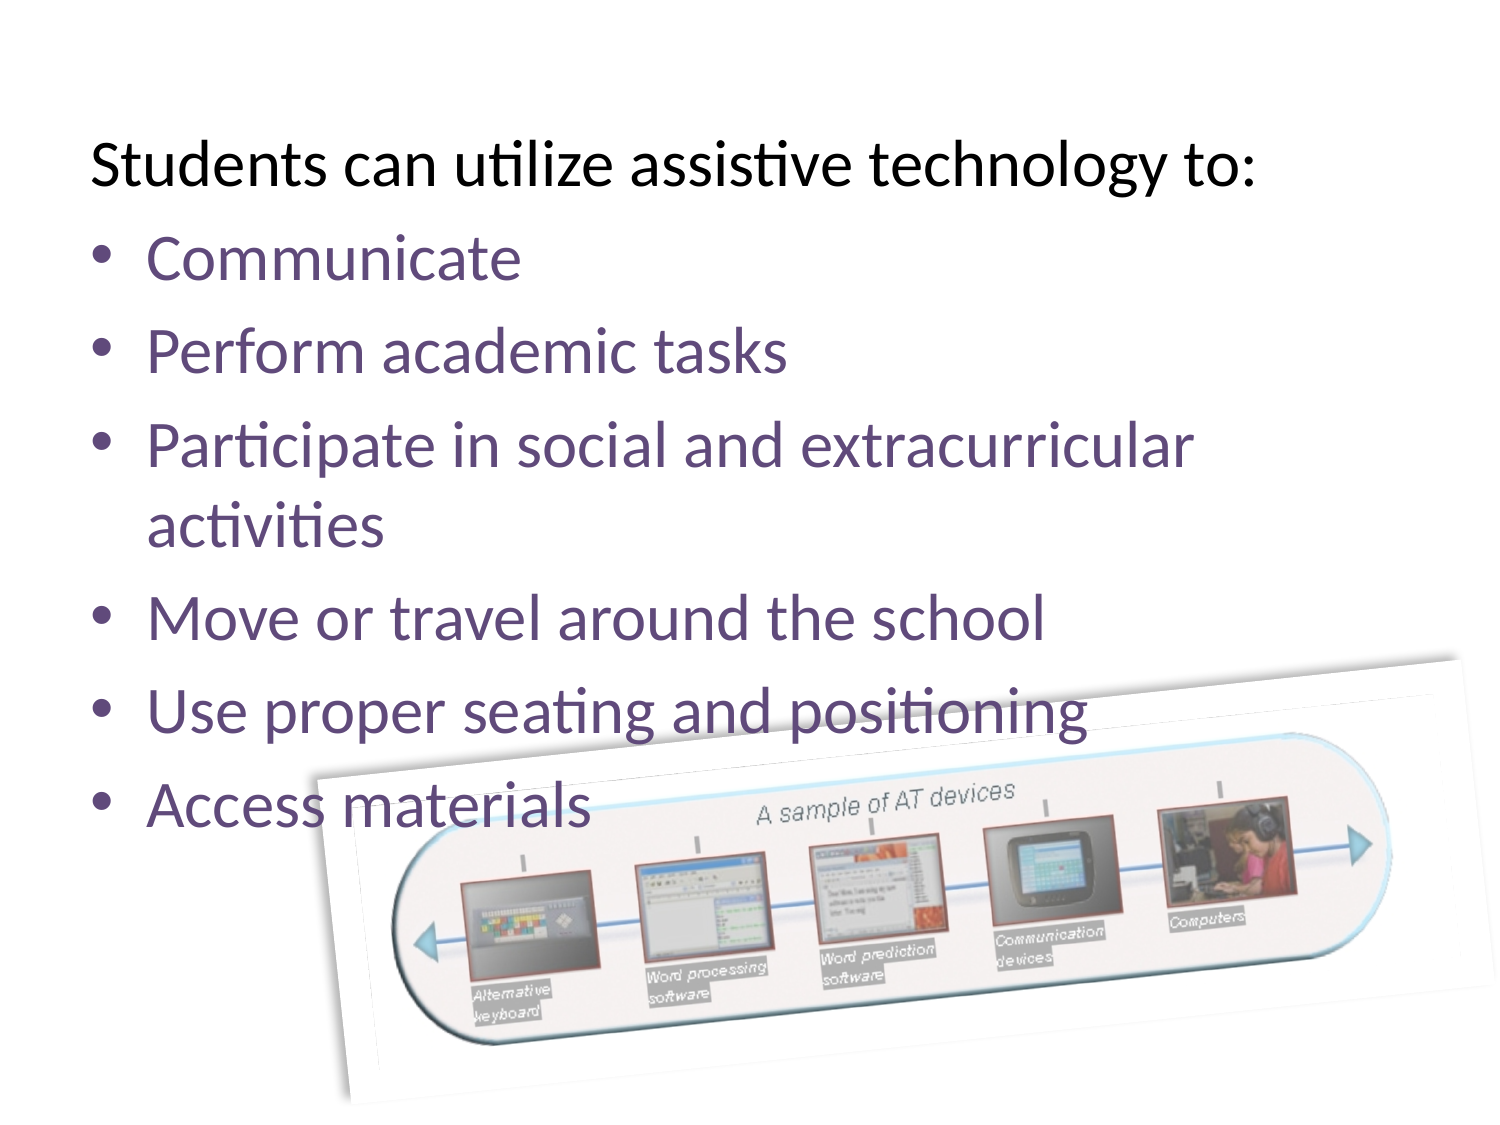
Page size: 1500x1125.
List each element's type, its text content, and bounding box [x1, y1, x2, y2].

picture [358, 695, 1460, 1069]
list Students can utilize assistive technology to: Communicate Perform academic tasks Participate in social and extracurricular activities Move or travel around the school Use proper seating and positioning Access materials [75, 112, 1425, 855]
